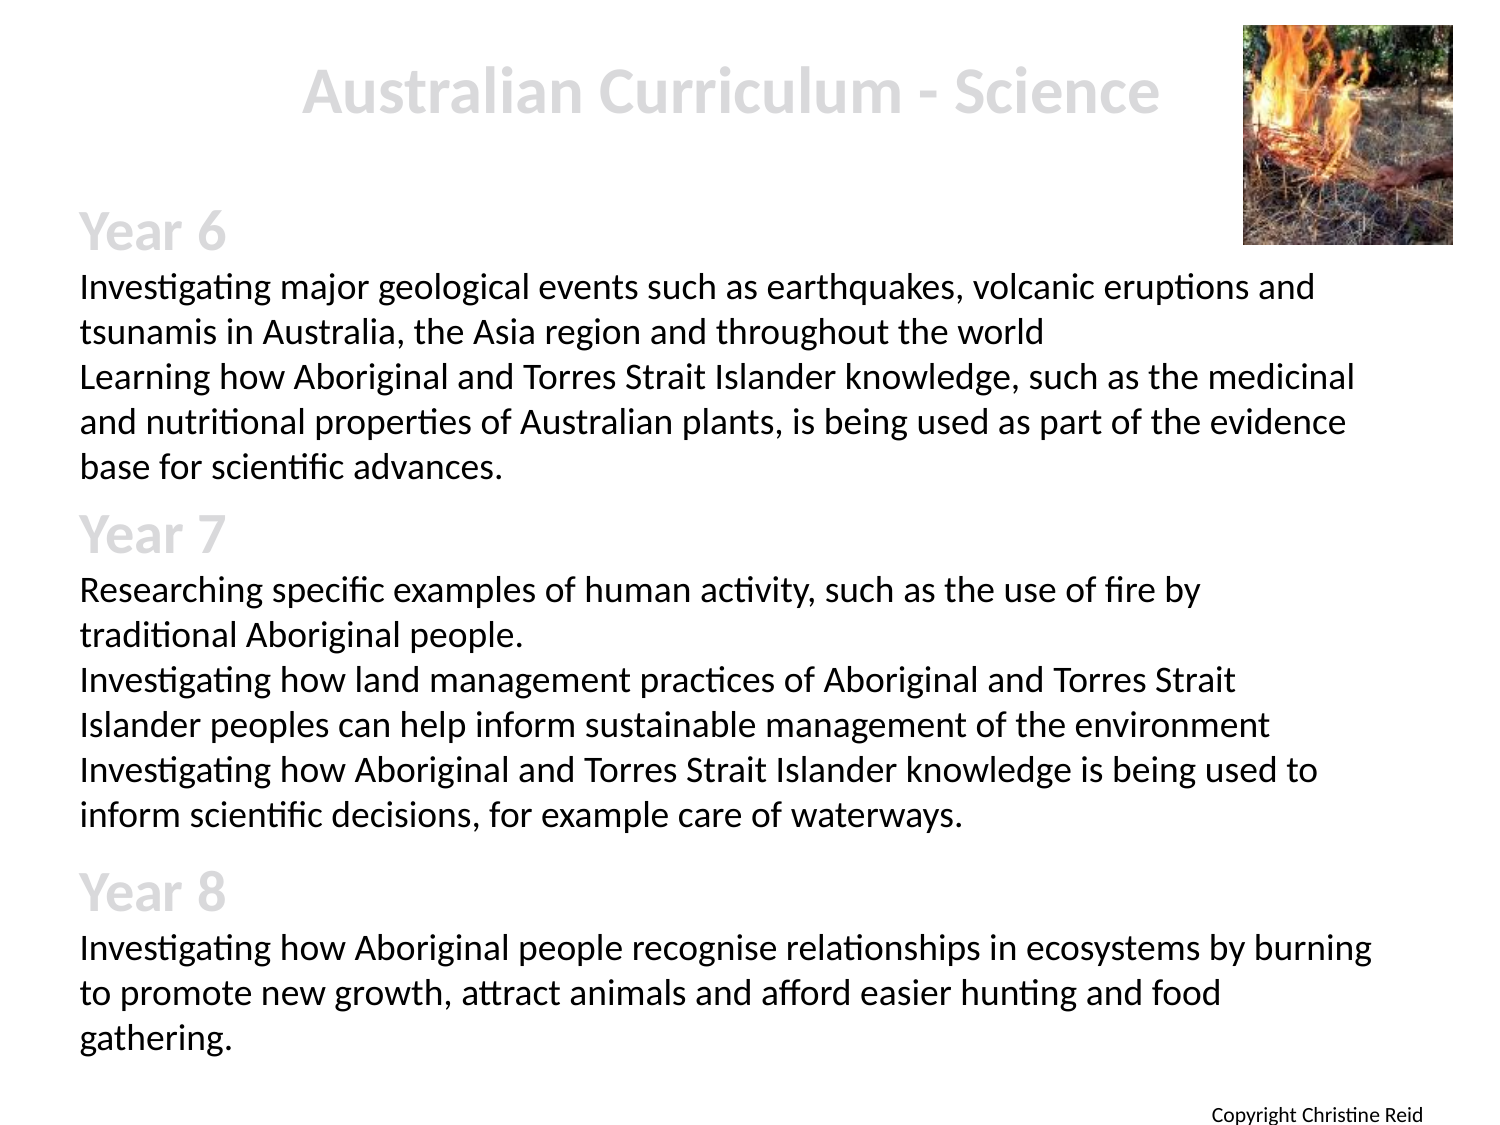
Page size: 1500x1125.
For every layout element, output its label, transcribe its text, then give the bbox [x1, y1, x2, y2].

text_box Copyright Christine Reid [1197, 1068, 1439, 1125]
picture [1243, 25, 1454, 246]
text_box Year 6 Investigating major geological events such as earthquakes, volcanic eruptions and tsunamis in Australia, the Asia region and throughout the world Learning how Aboriginal and Torres Strait Islander knowledge, such as the medicinal and nutritional properties of Australian plants, is being used as part of the evidence base for scientific advances. [64, 184, 1400, 540]
text_box Year 7 Researching specific examples of human activity, such as the use of fire by traditional Aboriginal people. Investigating how land management practices of Aboriginal and Torres Strait Islander peoples can help inform sustainable management of the environment Investigating how Aboriginal and Torres Strait Islander knowledge is being used to inform scientific decisions, for example care of waterways. [64, 487, 1376, 843]
text_box Year 8 Investigating how Aboriginal people recognise relationships in ecosystems by burning to promote new growth, attract animals and afford easier hunting and food gathering. [64, 846, 1400, 1066]
text_box Australian Curriculum - Science [287, 39, 1178, 135]
